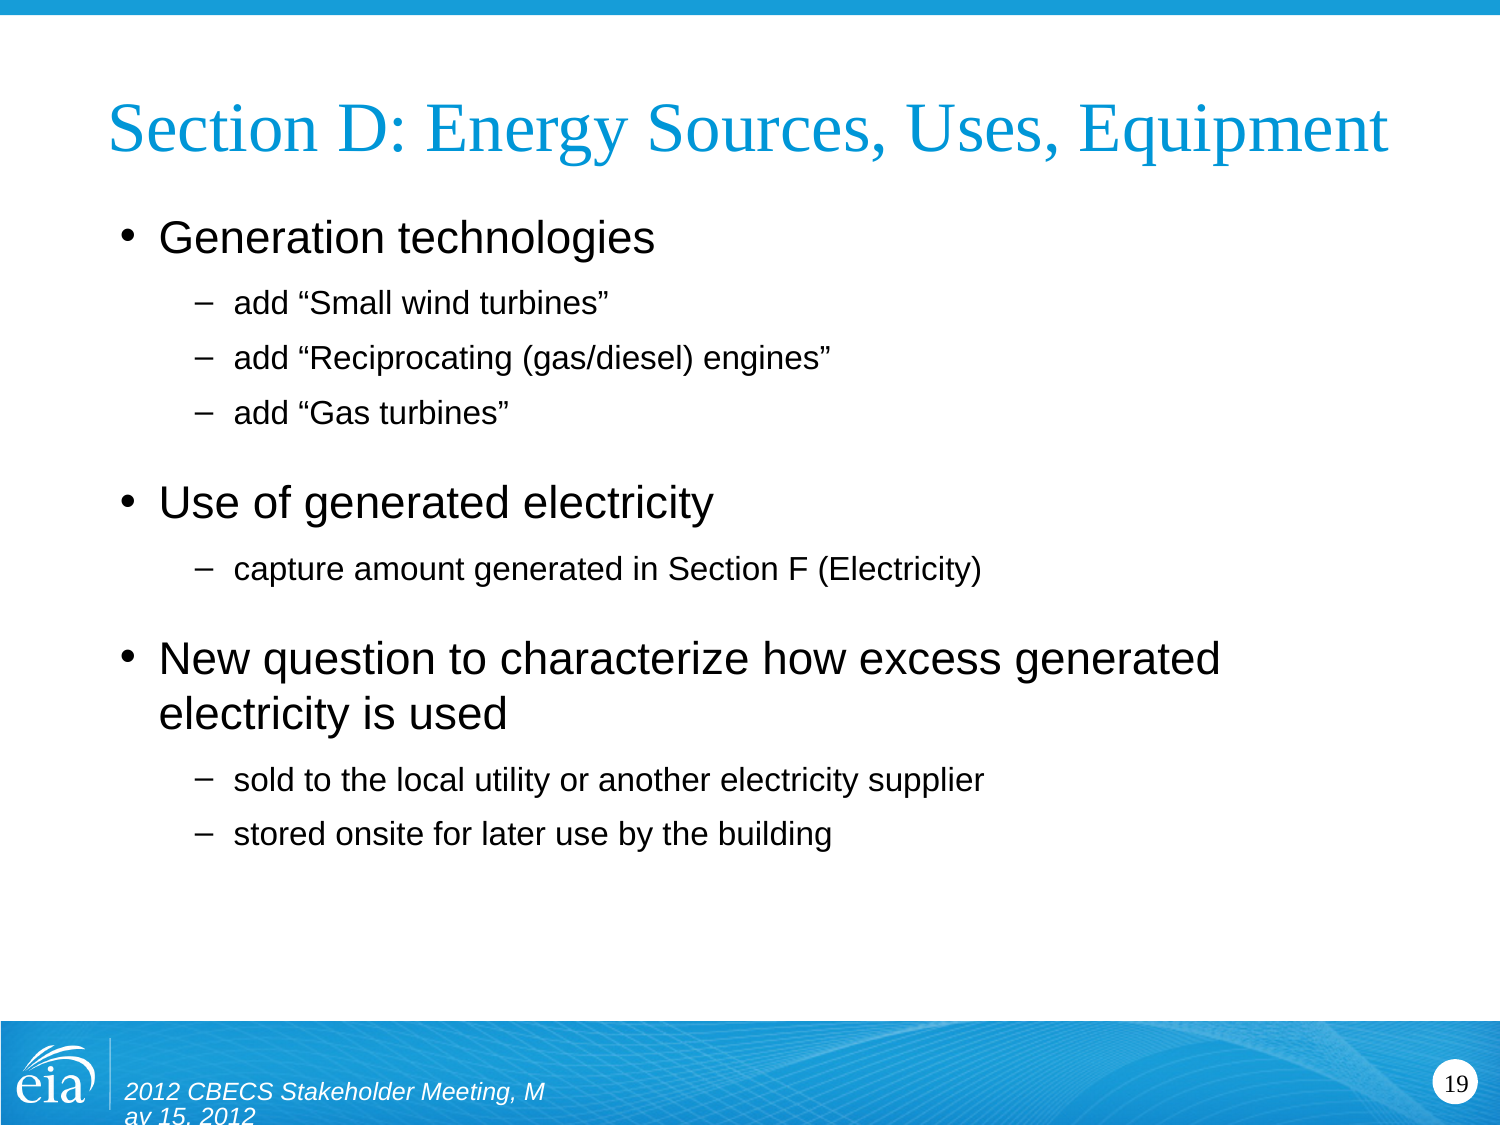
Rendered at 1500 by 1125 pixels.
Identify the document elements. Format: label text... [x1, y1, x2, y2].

footer 2012 CBECS Stakeholder Meeting, May 15, 2012 [109, 1048, 570, 1113]
list Generation technologies add “Small wind turbines” add “Reciprocating (gas/diesel) engines” add “Gas turbines” Use of generated electricity capture amount generated in Section F (Electricity) New question to characterize how excess generated electricity is used sold to the local utility or another electricity supplier stored onsite for later use by the building [105, 199, 1425, 953]
slide_number 19 [1425, 1053, 1488, 1113]
picture [2, 1021, 1500, 1125]
title Section D: Energy Sources, Uses, Equipment [92, 0, 1413, 173]
